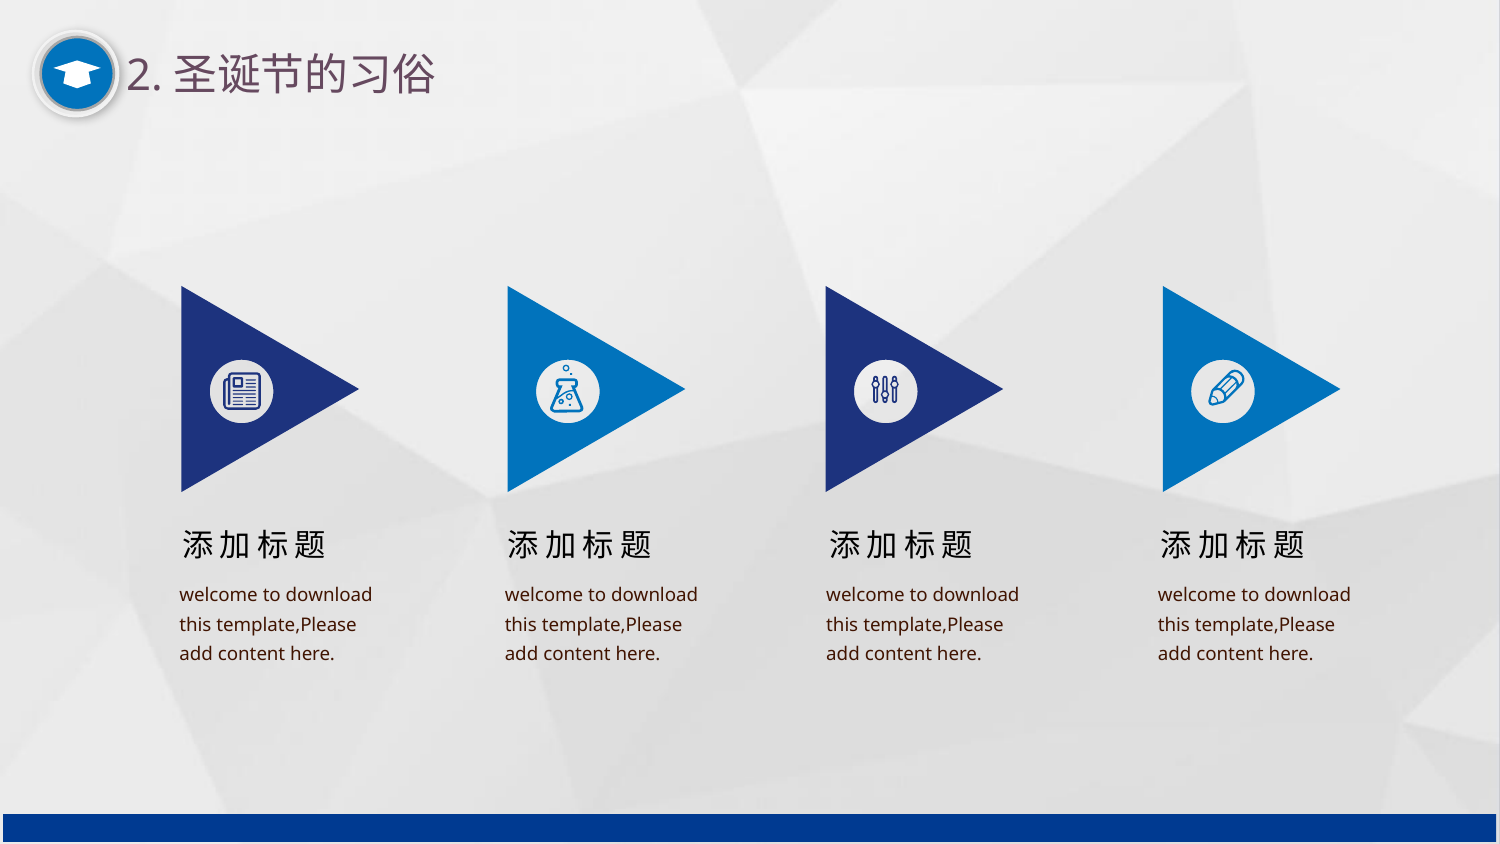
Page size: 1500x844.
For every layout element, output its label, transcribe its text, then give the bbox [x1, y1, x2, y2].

text_box [2, 813, 1497, 843]
text_box 2.圣诞节的习俗 [119, 39, 451, 107]
text_box [824, 284, 1006, 494]
text_box 添加标题 [171, 508, 338, 569]
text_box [223, 372, 261, 410]
text_box 添加标题 [817, 508, 985, 569]
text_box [32, 30, 119, 117]
text_box welcome to download this template,Please add content here. [493, 570, 725, 670]
text_box welcome to download this template,Please add content here. [1146, 570, 1378, 670]
text_box [506, 284, 688, 494]
text_box welcome to download this template,Please add content here. [815, 570, 1048, 670]
text_box 添加标题 [496, 508, 663, 569]
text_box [871, 375, 899, 404]
text_box 添加标题 [1149, 508, 1317, 569]
text_box [1208, 369, 1245, 406]
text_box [544, 372, 590, 418]
text_box welcome to download this template,Please add content here. [168, 570, 403, 670]
text_box [1161, 284, 1343, 494]
text_box [180, 284, 362, 494]
picture [0, 0, 1500, 844]
